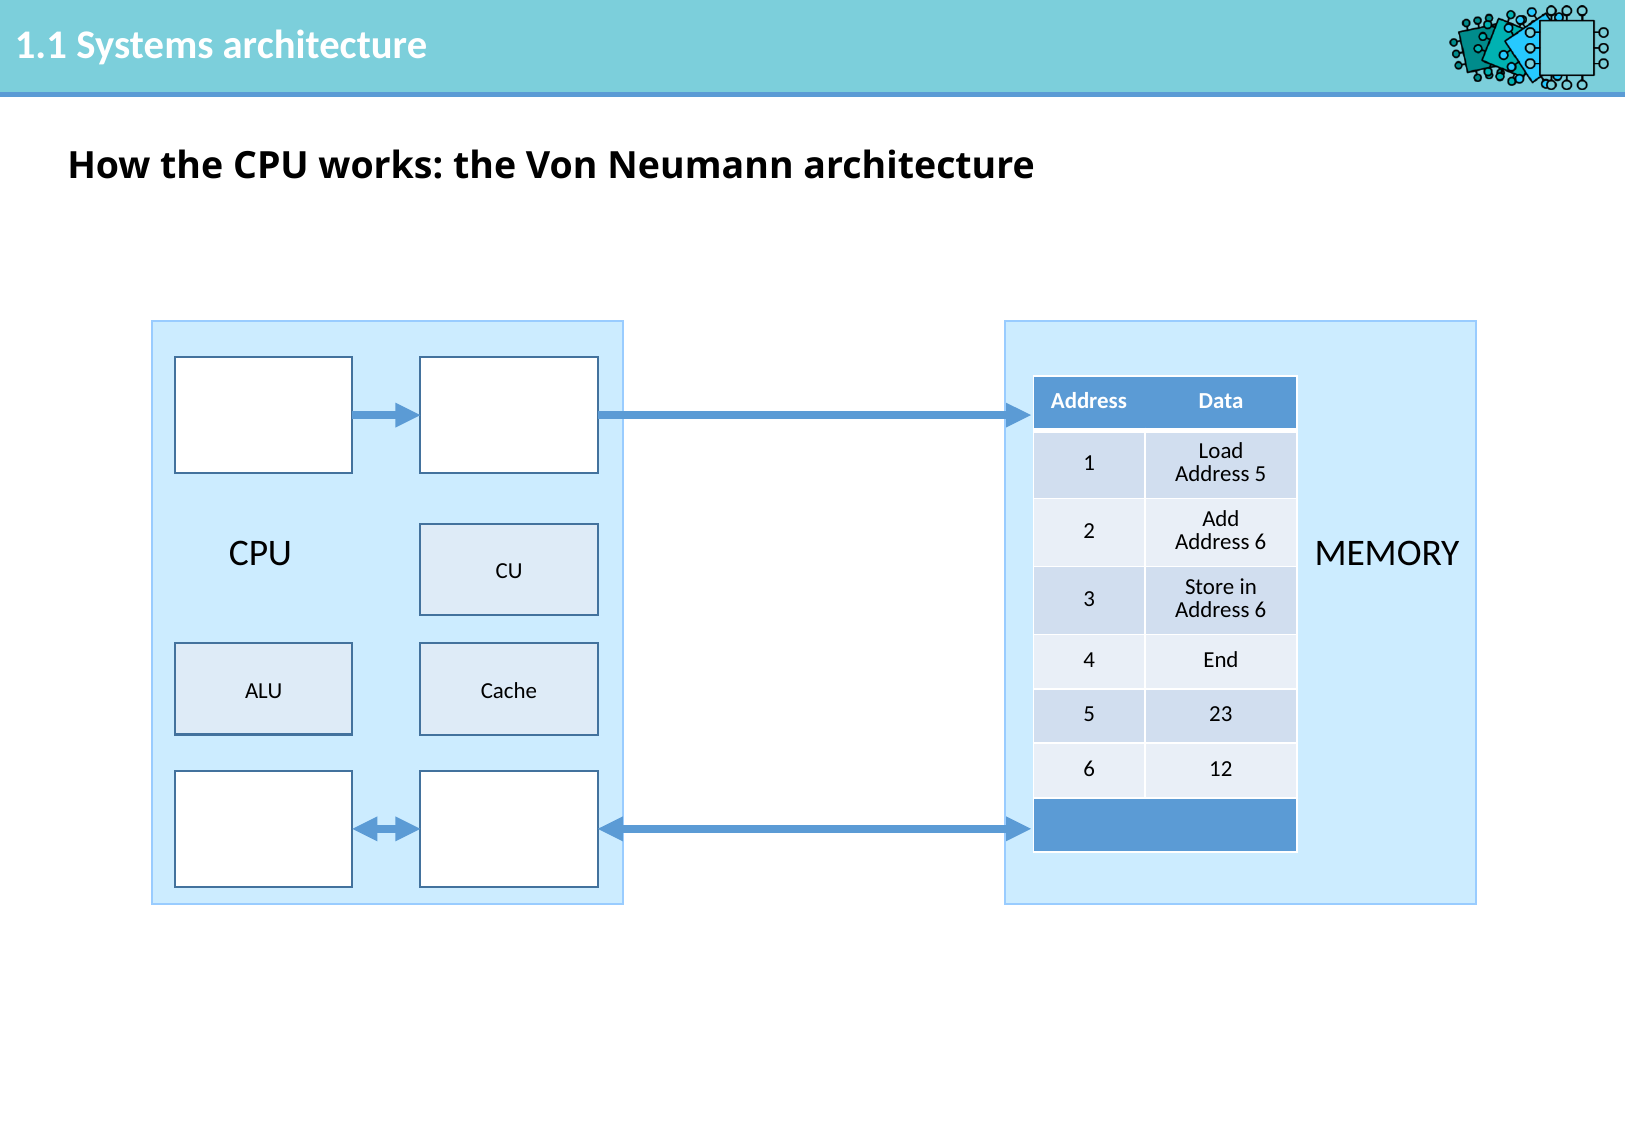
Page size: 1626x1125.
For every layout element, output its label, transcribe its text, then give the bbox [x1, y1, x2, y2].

picture [1449, 5, 1609, 90]
table_cell Add Address 6 [1146, 499, 1296, 566]
table_cell 23 [1146, 690, 1296, 742]
text_box CU [419, 523, 599, 616]
table_cell 6 [1034, 744, 1144, 797]
table_cell 12 [1146, 744, 1296, 797]
table_cell Store in Address 6 [1146, 567, 1296, 634]
text_box ALU [174, 642, 353, 736]
text_box [419, 356, 599, 474]
table_cell End [1146, 635, 1296, 688]
text_box Cache [419, 642, 599, 736]
text_box MEMORY [1004, 320, 1477, 905]
table_cell 2 [1034, 499, 1144, 566]
table_cell 4 [1034, 635, 1144, 688]
text_box CPU [151, 320, 624, 905]
text_box [174, 770, 353, 888]
title How the CPU works: the Von Neumann architecture [52, 124, 1568, 209]
table_cell 5 [1034, 690, 1144, 742]
table_header Data [1145, 377, 1296, 428]
text_box [174, 356, 353, 474]
table_cell 1 [1034, 433, 1144, 498]
text_box [419, 770, 599, 888]
table_cell 3 [1034, 567, 1144, 634]
table_header Address [1034, 377, 1145, 428]
table_cell Load Address 5 [1146, 433, 1296, 498]
table_cell [1034, 799, 1296, 851]
